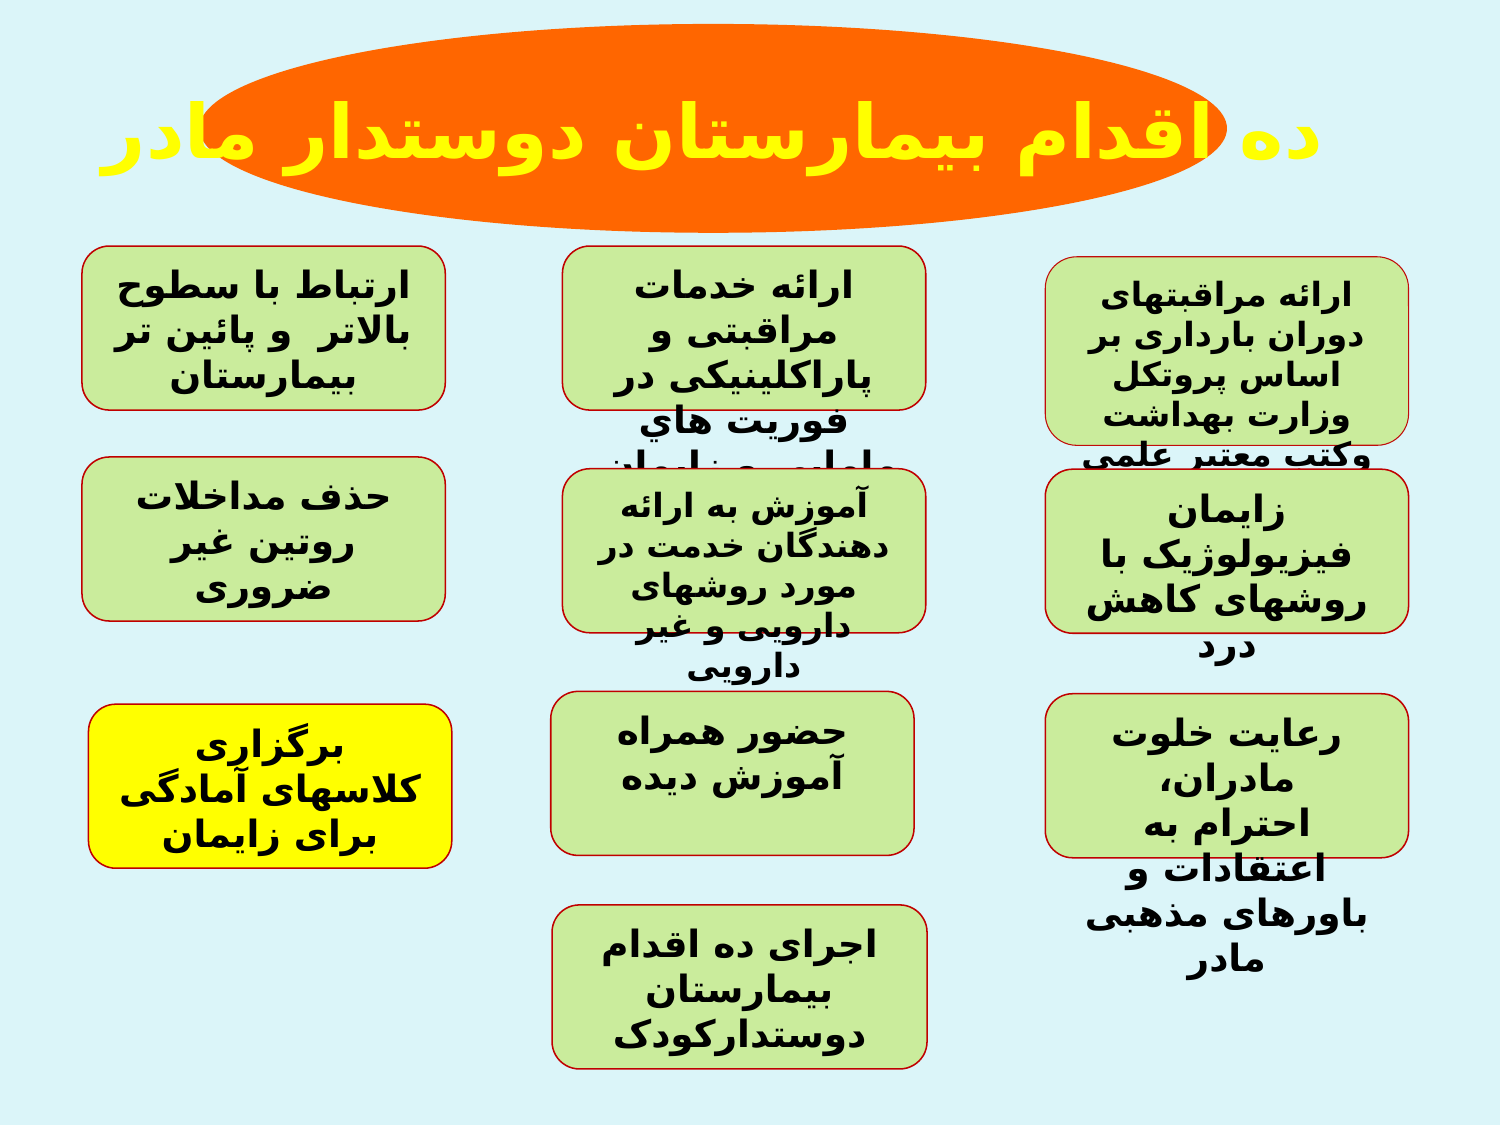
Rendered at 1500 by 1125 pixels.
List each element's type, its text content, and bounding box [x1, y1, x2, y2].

text_box ارتباط با سطوح بالاتر و پائین تر بیمارستان [81, 246, 446, 411]
text_box ارائه مراقبتهای دوران بارداری بر اساس پروتکل وزارت بهداشت وکتب معتبر علمی [1045, 256, 1409, 446]
text_box رعایت خلوت مادران، احترام به اعتقادات و باورهای مذهبی مادر [1045, 693, 1409, 858]
text_box اجرای ده اقدام بیمارستان دوستدارکودک [552, 904, 928, 1069]
text_box برگزاری کلاسهای آمادگی برای زایمان [88, 704, 452, 869]
text_box زایمان فیزیولوژیک با روشهای کاهش درد [1045, 469, 1409, 634]
text_box حضور همراه آموزش دیده [550, 691, 915, 856]
text_box ارائه خدمات مراقبتی و پاراکلینیکی در فوريت هاي مامايي و زايمان [562, 246, 926, 411]
text_box حذف مداخلات روتین غیر ضروری [81, 456, 446, 622]
text_box آموزش به ارائه دهندگان خدمت در مورد روشهای دارویی و غیر دارویی [562, 468, 926, 633]
text_box ده اقدام بیمارستان دوستدار مادر [199, 23, 1227, 233]
